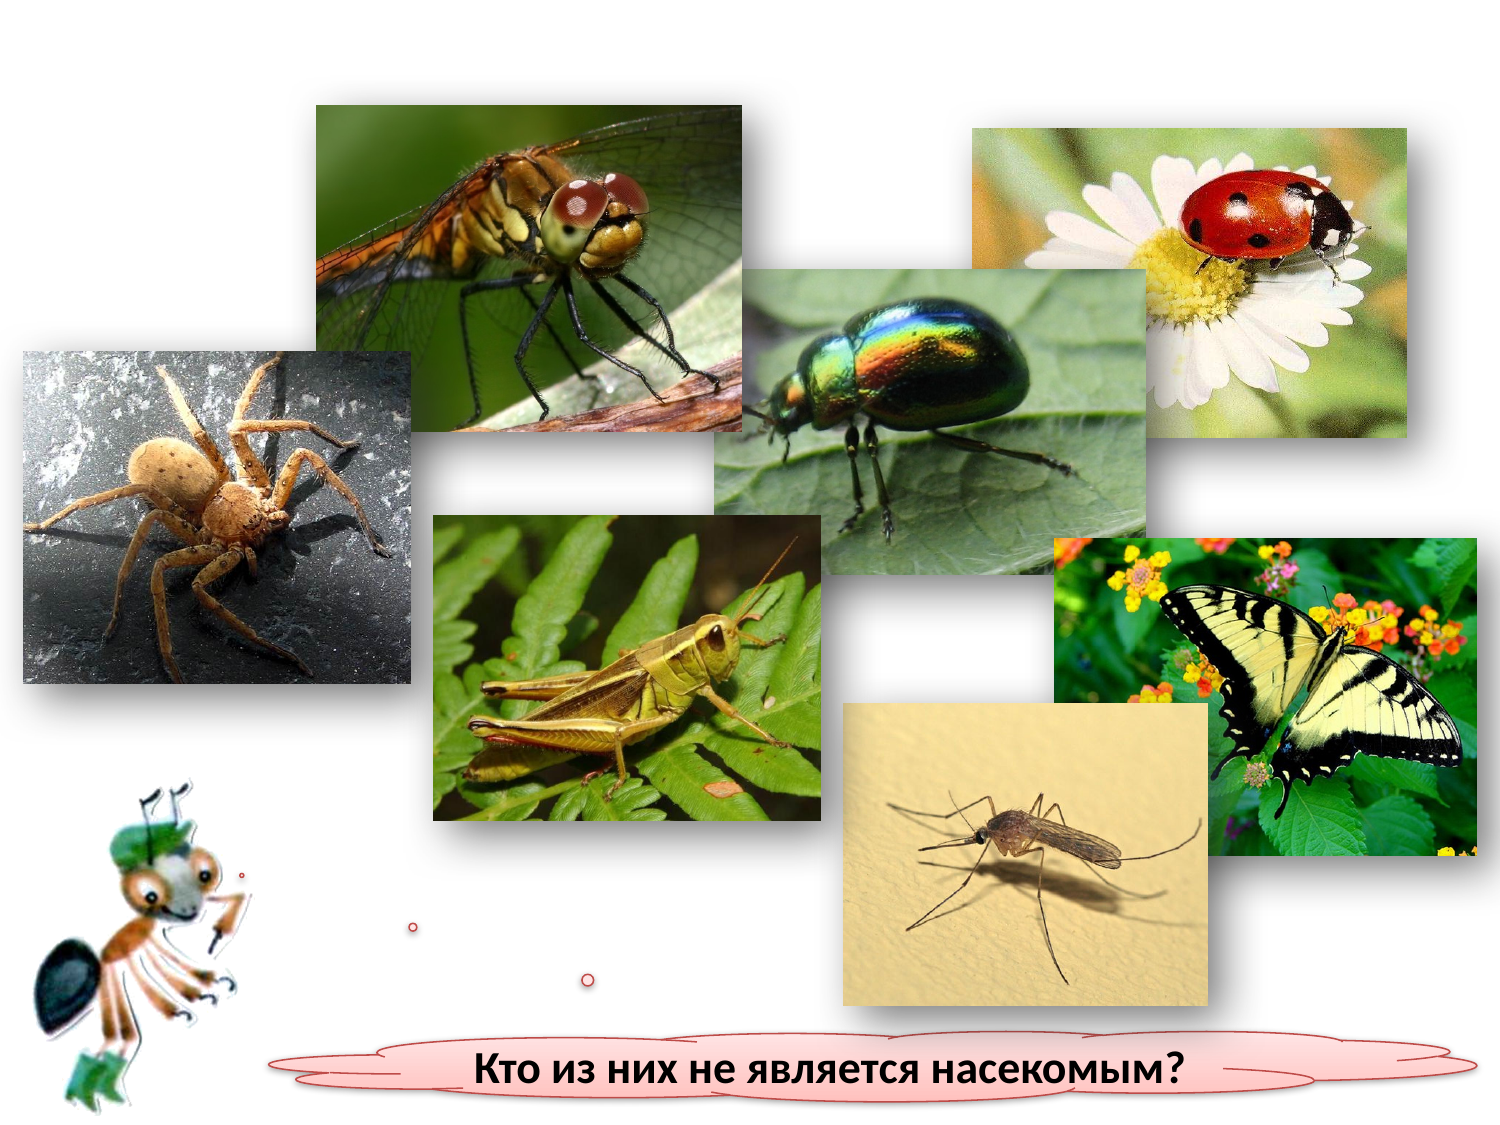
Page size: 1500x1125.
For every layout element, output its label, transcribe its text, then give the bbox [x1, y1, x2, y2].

picture [23, 105, 1477, 1006]
picture [23, 773, 255, 1125]
text_box Кто из них не является насекомым? [267, 1031, 1478, 1103]
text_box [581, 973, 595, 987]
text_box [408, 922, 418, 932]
